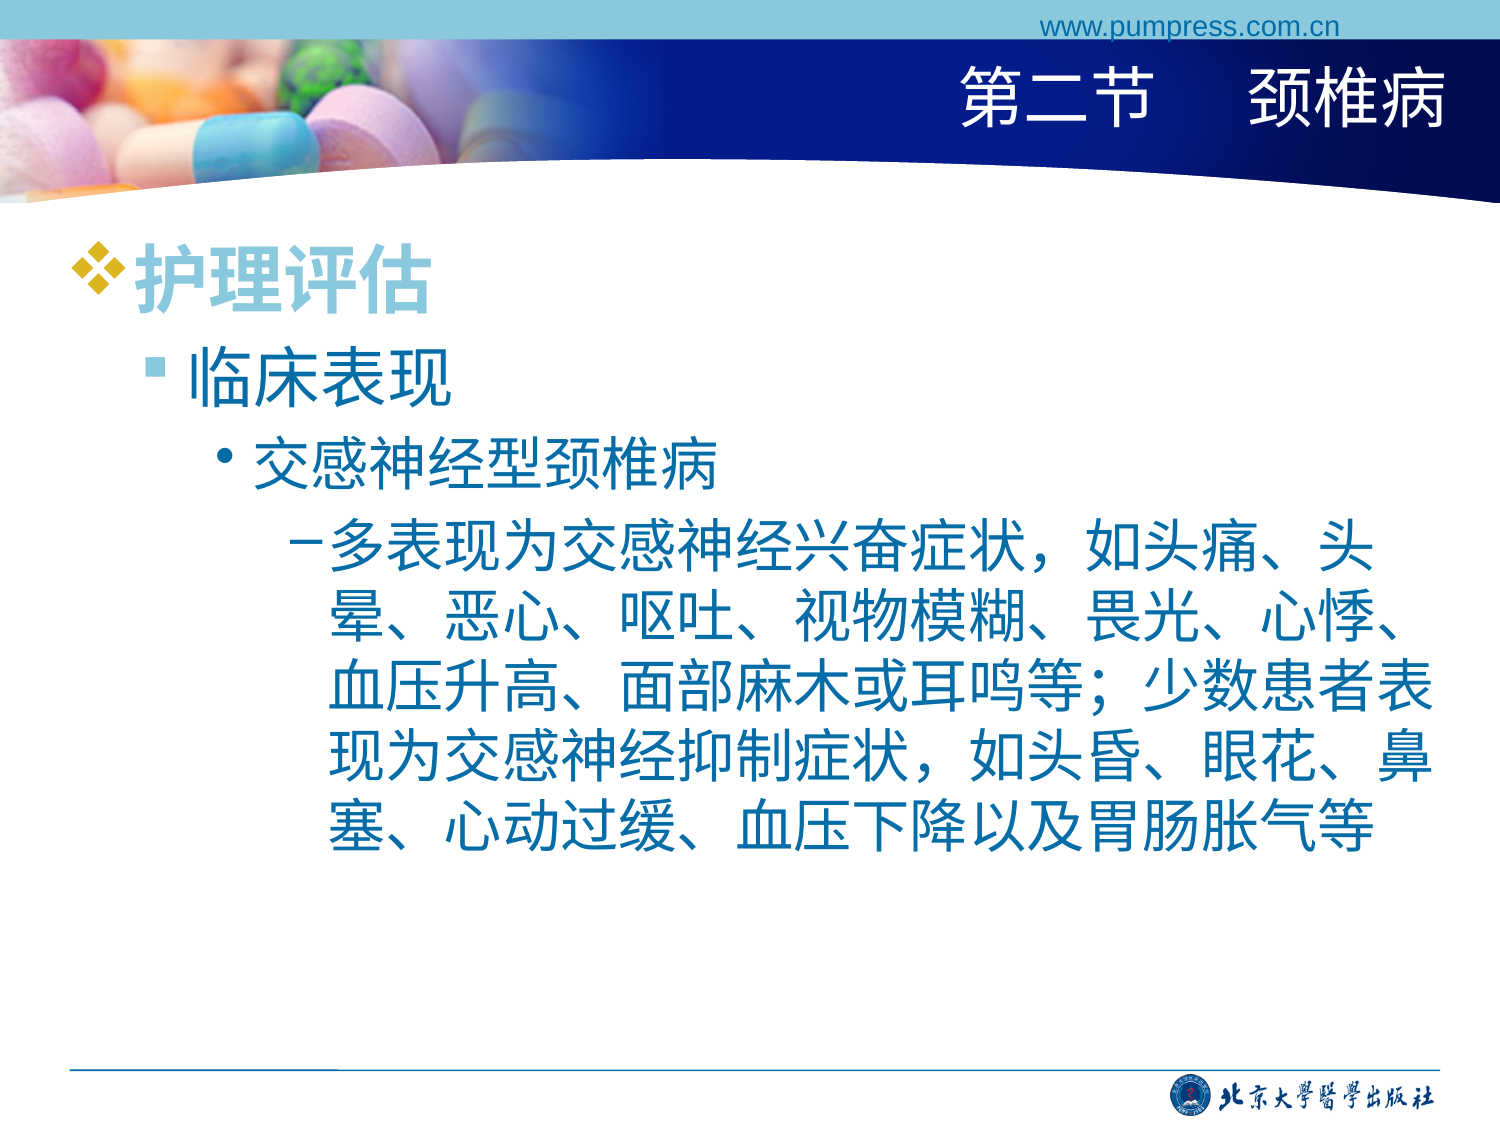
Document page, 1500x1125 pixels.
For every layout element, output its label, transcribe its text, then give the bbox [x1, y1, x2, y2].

slide_number www.pumpress.com.cn [1025, 0, 1463, 38]
picture [0, 40, 1500, 203]
title 第二节 颈椎病 [137, 49, 1463, 143]
list 护理评估 临床表现 交感神经型颈椎病 多表现为交感神经兴奋症状，如头痛、头晕、恶心、呕吐、视物模糊、畏光、心悸、血压升高、面部麻木或耳鸣等；少数患者表现为交感神经抑制症状，如头昏、眼花、鼻塞、心动过缓、血压下降以及胃肠胀气等 [49, 224, 1463, 1026]
picture [1170, 1074, 1436, 1118]
